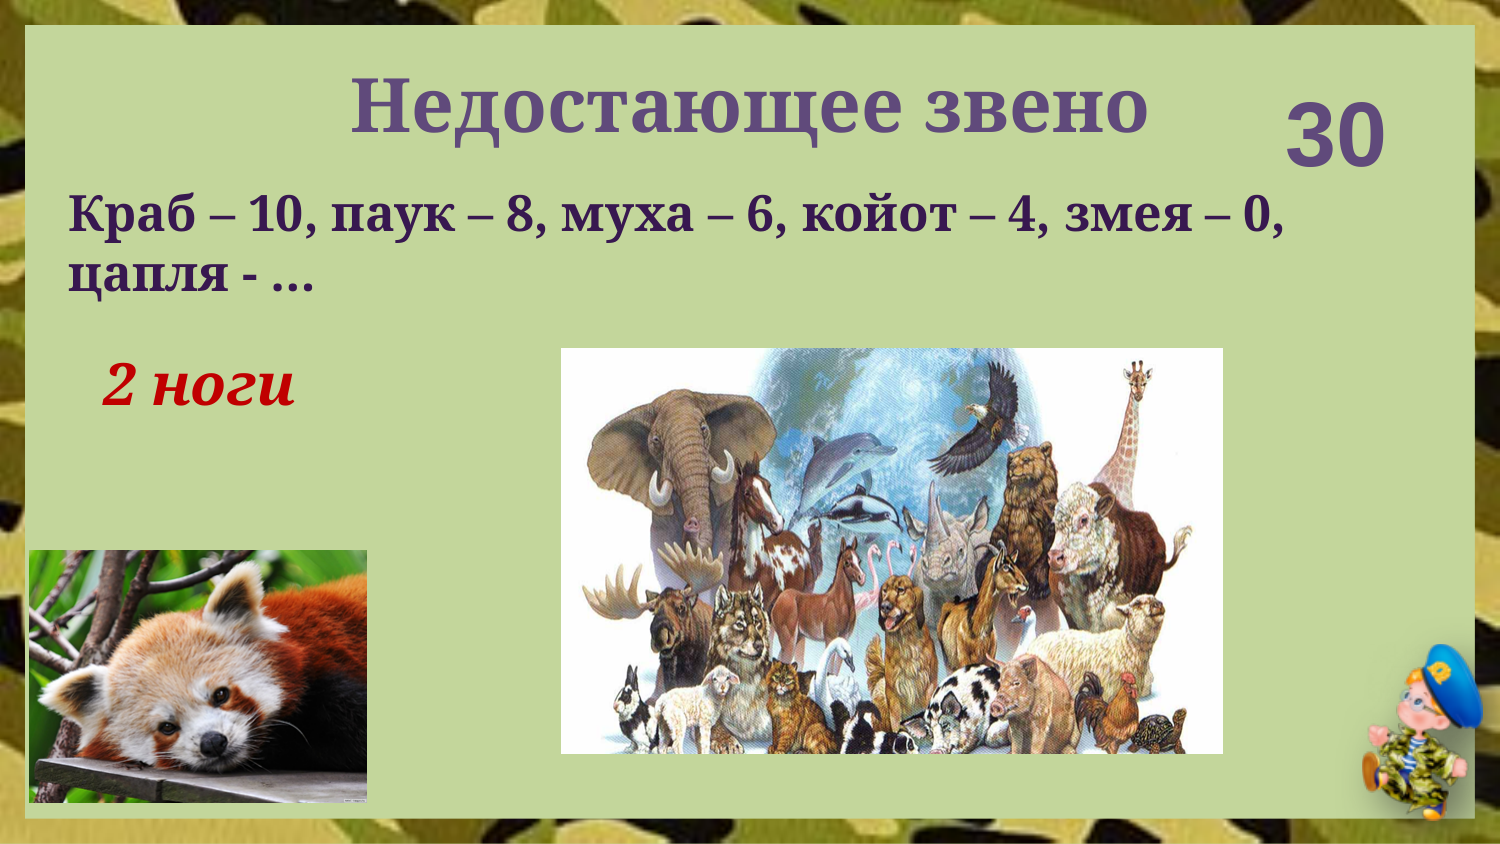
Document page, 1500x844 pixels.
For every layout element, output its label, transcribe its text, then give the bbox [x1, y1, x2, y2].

text_box Недостающее звено [301, 49, 1200, 155]
picture [0, 0, 1500, 844]
text_box Краб – 10, паук – 8, муха – 6, койот – 4, змея – 0, цапля - … [53, 173, 1306, 309]
text_box 30 [1266, 67, 1407, 193]
text_box 2 ноги [88, 339, 426, 424]
